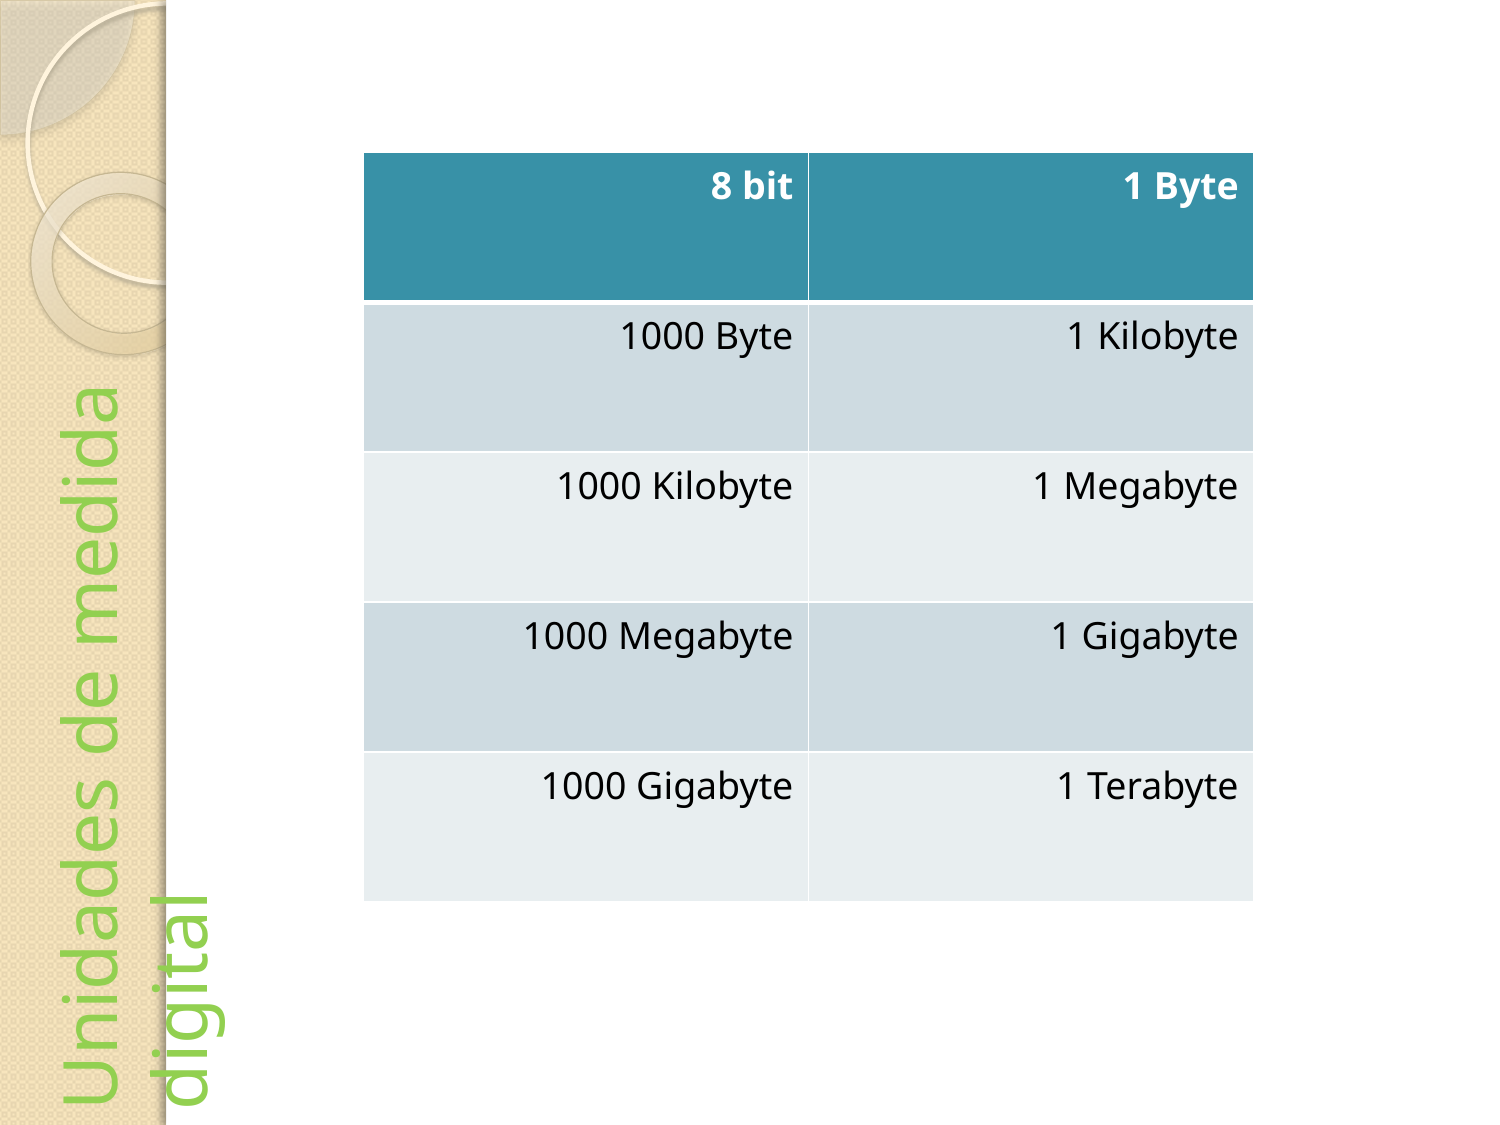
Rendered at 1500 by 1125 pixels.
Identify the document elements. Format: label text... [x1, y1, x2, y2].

table_cell 1000 Byte [364, 305, 808, 451]
table_cell 1 Megabyte [809, 453, 1253, 601]
table_cell 1 Kilobyte [809, 305, 1253, 451]
table_header 8 bit [364, 153, 808, 300]
table_cell 1000 Gigabyte [364, 753, 808, 901]
table_header 1 Byte [809, 153, 1253, 300]
table_cell 1 Terabyte [809, 753, 1253, 901]
table_cell 1000 Megabyte [364, 603, 808, 751]
table_cell 1000 Kilobyte [364, 453, 808, 601]
table_cell 1 Gigabyte [809, 603, 1253, 751]
text_box Unidades de medida digital [35, 269, 230, 1125]
